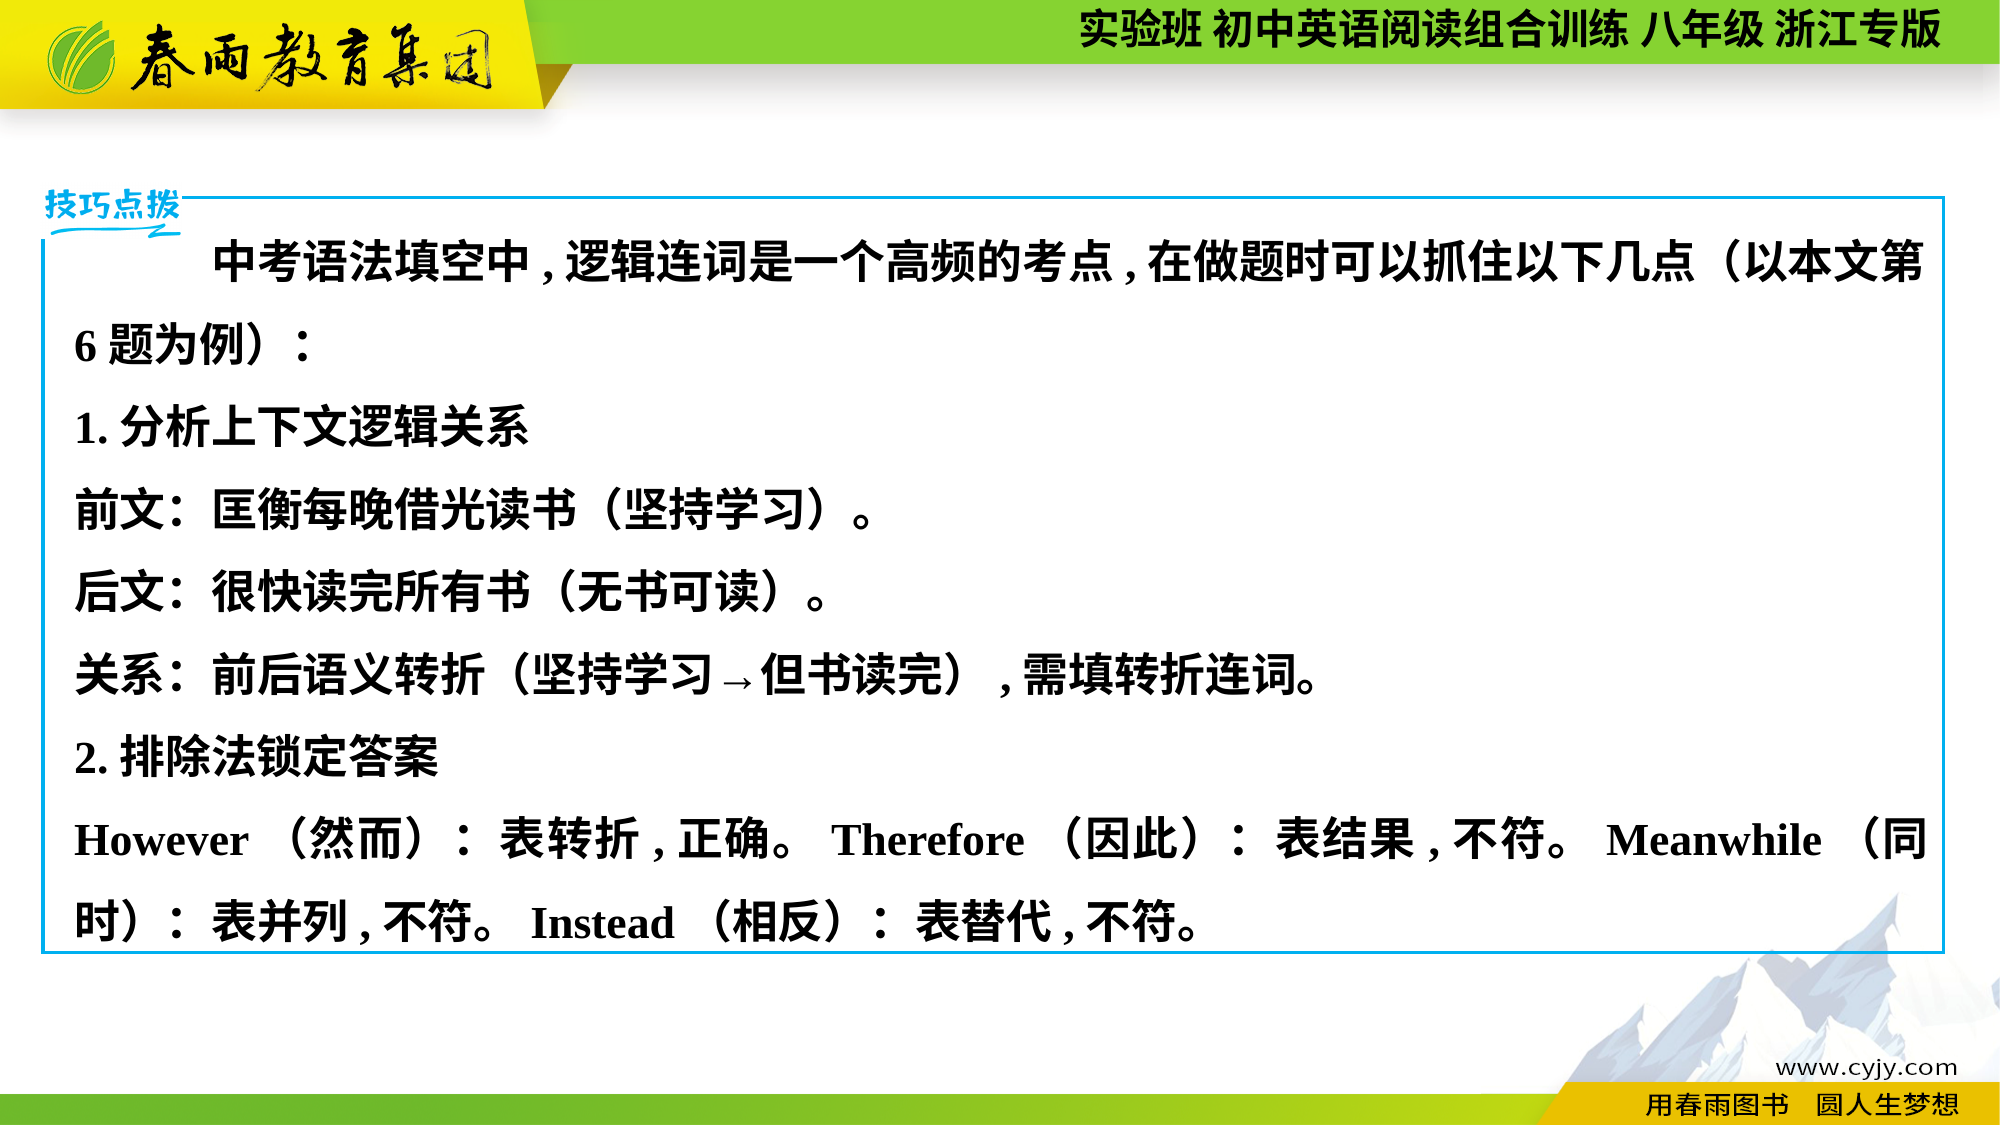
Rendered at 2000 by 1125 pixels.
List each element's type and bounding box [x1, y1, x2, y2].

text_box [42, 197, 1944, 953]
picture [0, 0, 2000, 1125]
